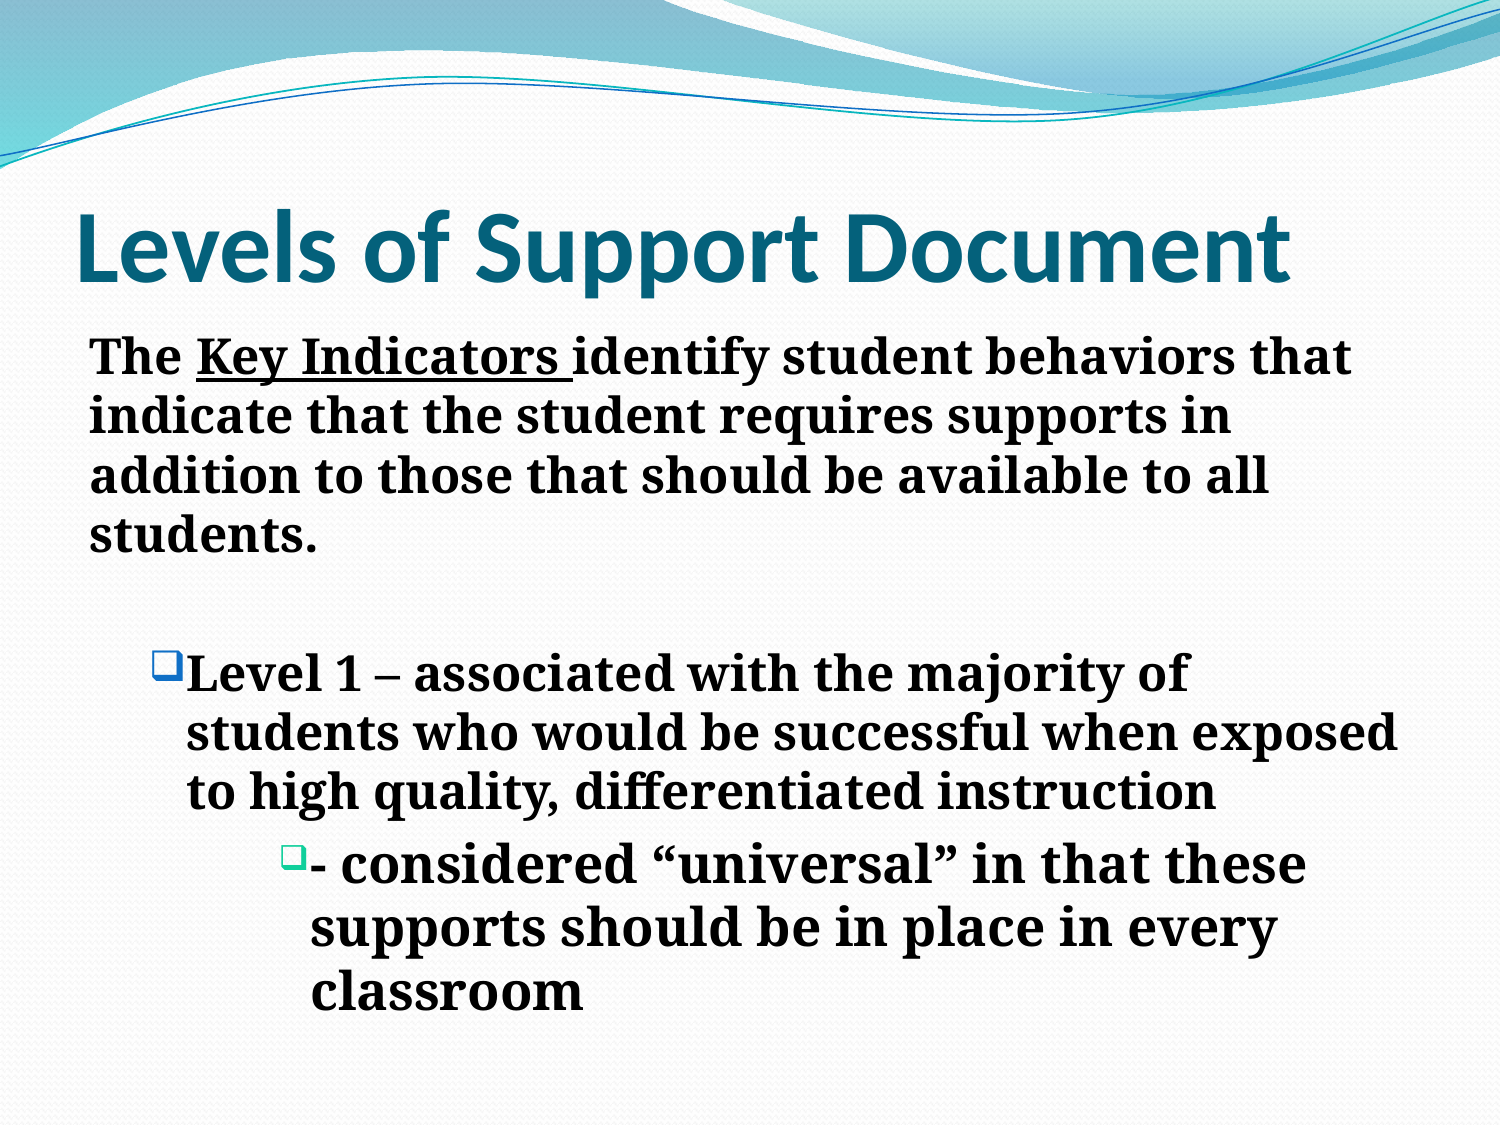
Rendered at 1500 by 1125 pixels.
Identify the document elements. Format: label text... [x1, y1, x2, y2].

title Levels of Support Document [75, 115, 1425, 303]
list The Key Indicators identify student behaviors that indicate that the student requires supports in addition to those that should be available to all students. Level 1 – associated with the majority of students who would be successful when exposed to high quality, differentiated instruction - considered “universal” in that these supports should be in place in every classroom [75, 317, 1425, 1038]
